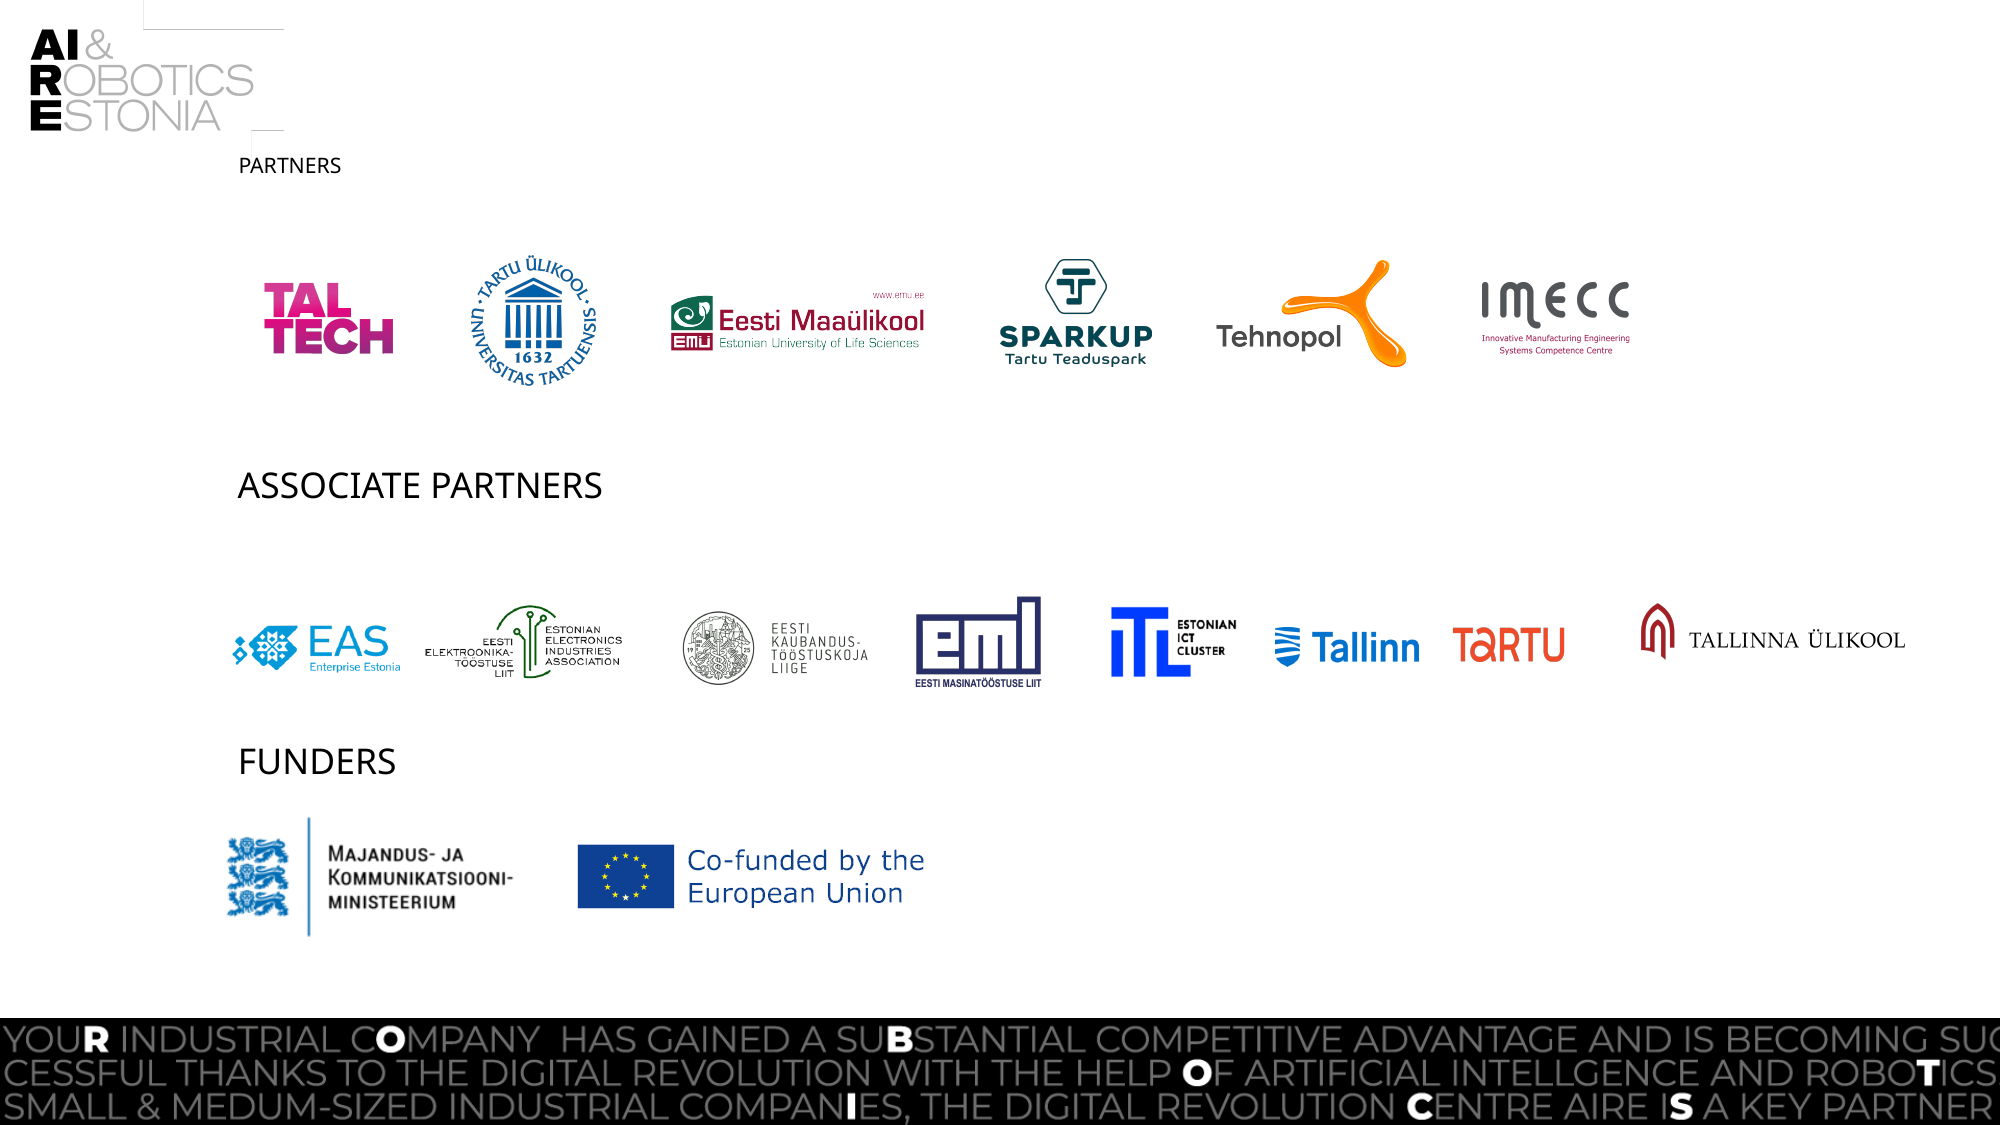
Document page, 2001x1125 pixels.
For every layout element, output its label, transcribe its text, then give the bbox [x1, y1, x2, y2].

picture [239, 249, 425, 397]
text_box FUNDERS [222, 742, 599, 784]
picture [1194, 238, 1428, 389]
picture [656, 278, 936, 365]
picture [999, 258, 1153, 368]
text_box ASSOCIATE PARTNERS [222, 443, 773, 531]
picture [0, 1018, 2000, 1125]
picture [206, 797, 957, 956]
picture [1098, 555, 1428, 739]
picture [463, 249, 604, 395]
picture [656, 591, 1048, 700]
picture [424, 603, 623, 680]
picture [1469, 272, 1641, 365]
picture [222, 559, 410, 739]
title PARTNERS [223, 145, 600, 187]
picture [0, 0, 284, 161]
picture [1640, 602, 1906, 661]
picture [1432, 599, 1584, 689]
